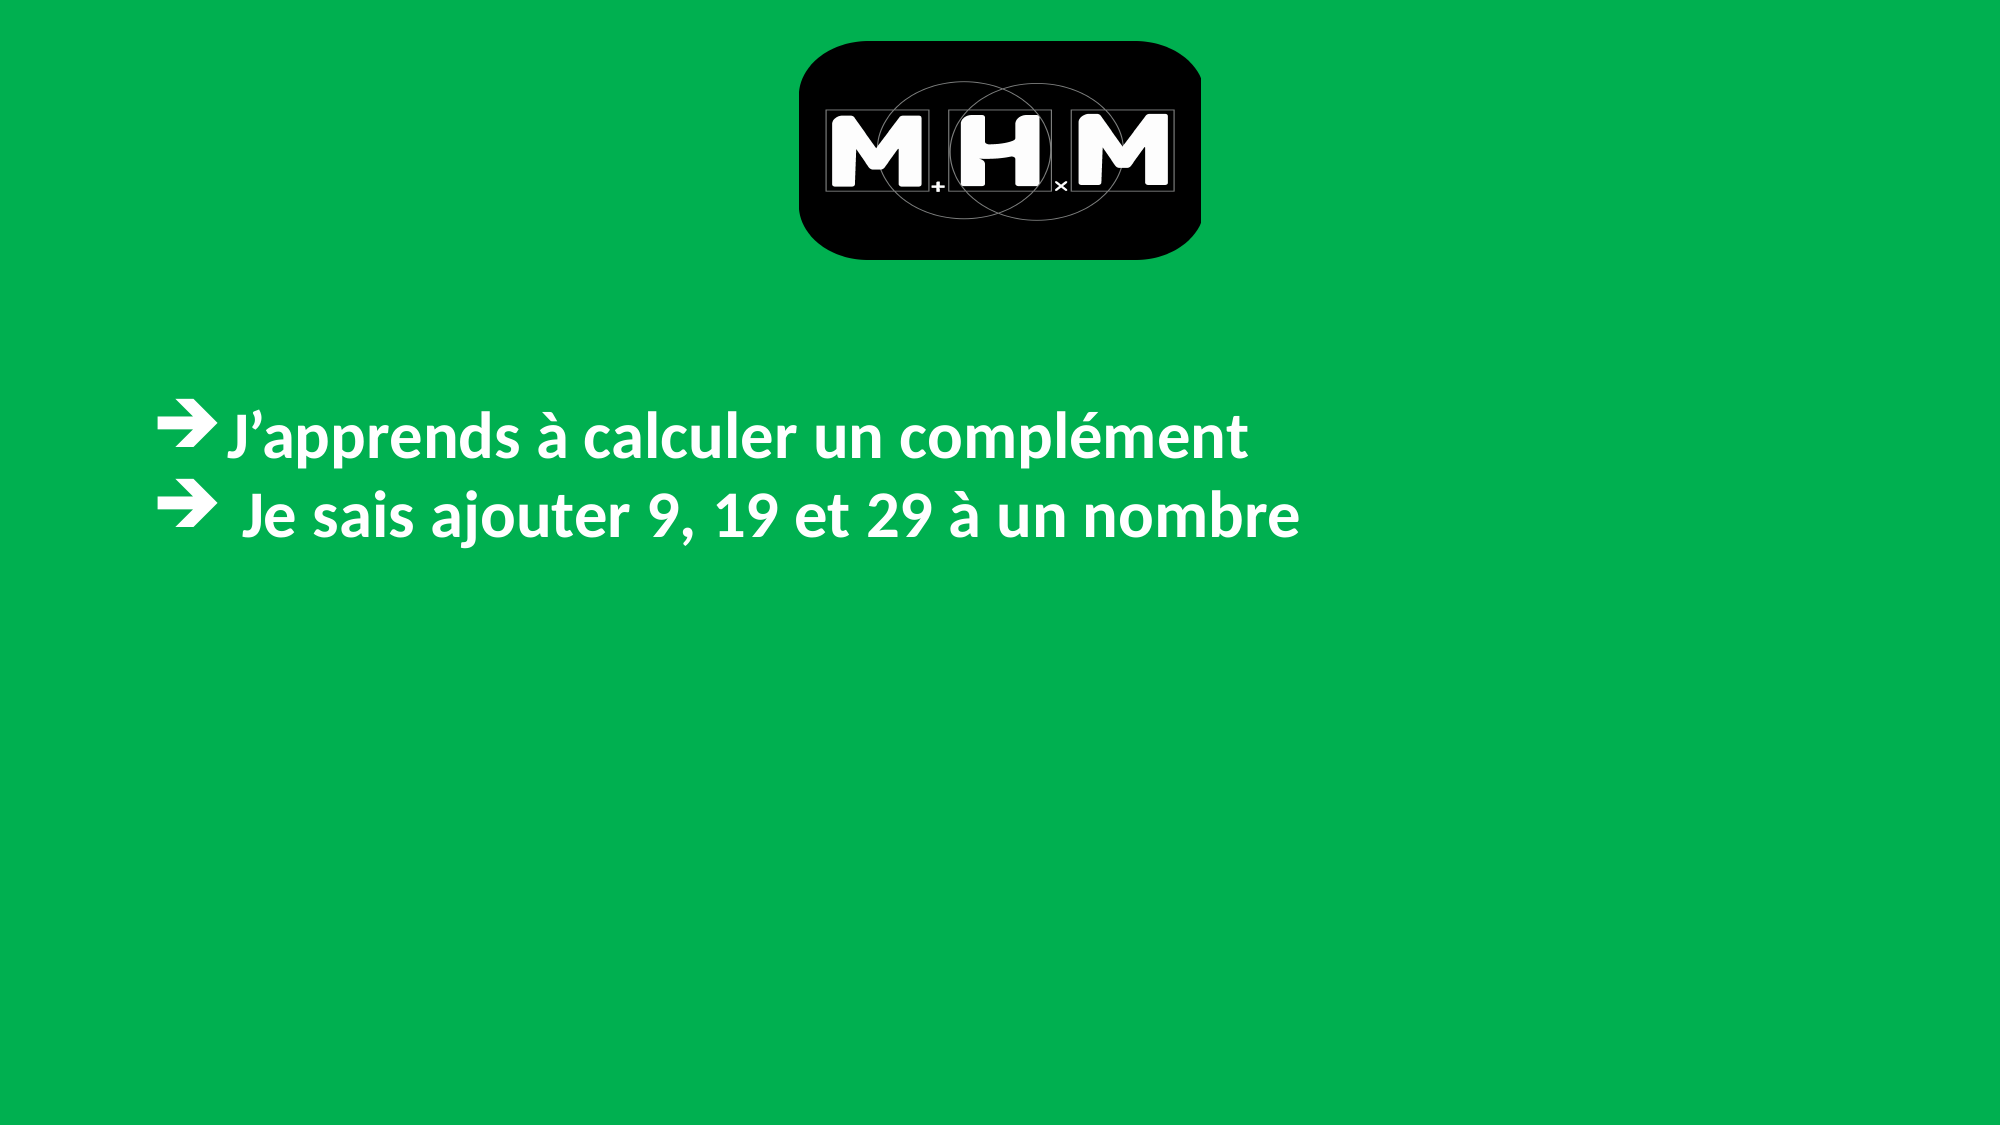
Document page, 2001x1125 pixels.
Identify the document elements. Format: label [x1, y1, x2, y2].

text_box [0, 0, 2000, 1125]
